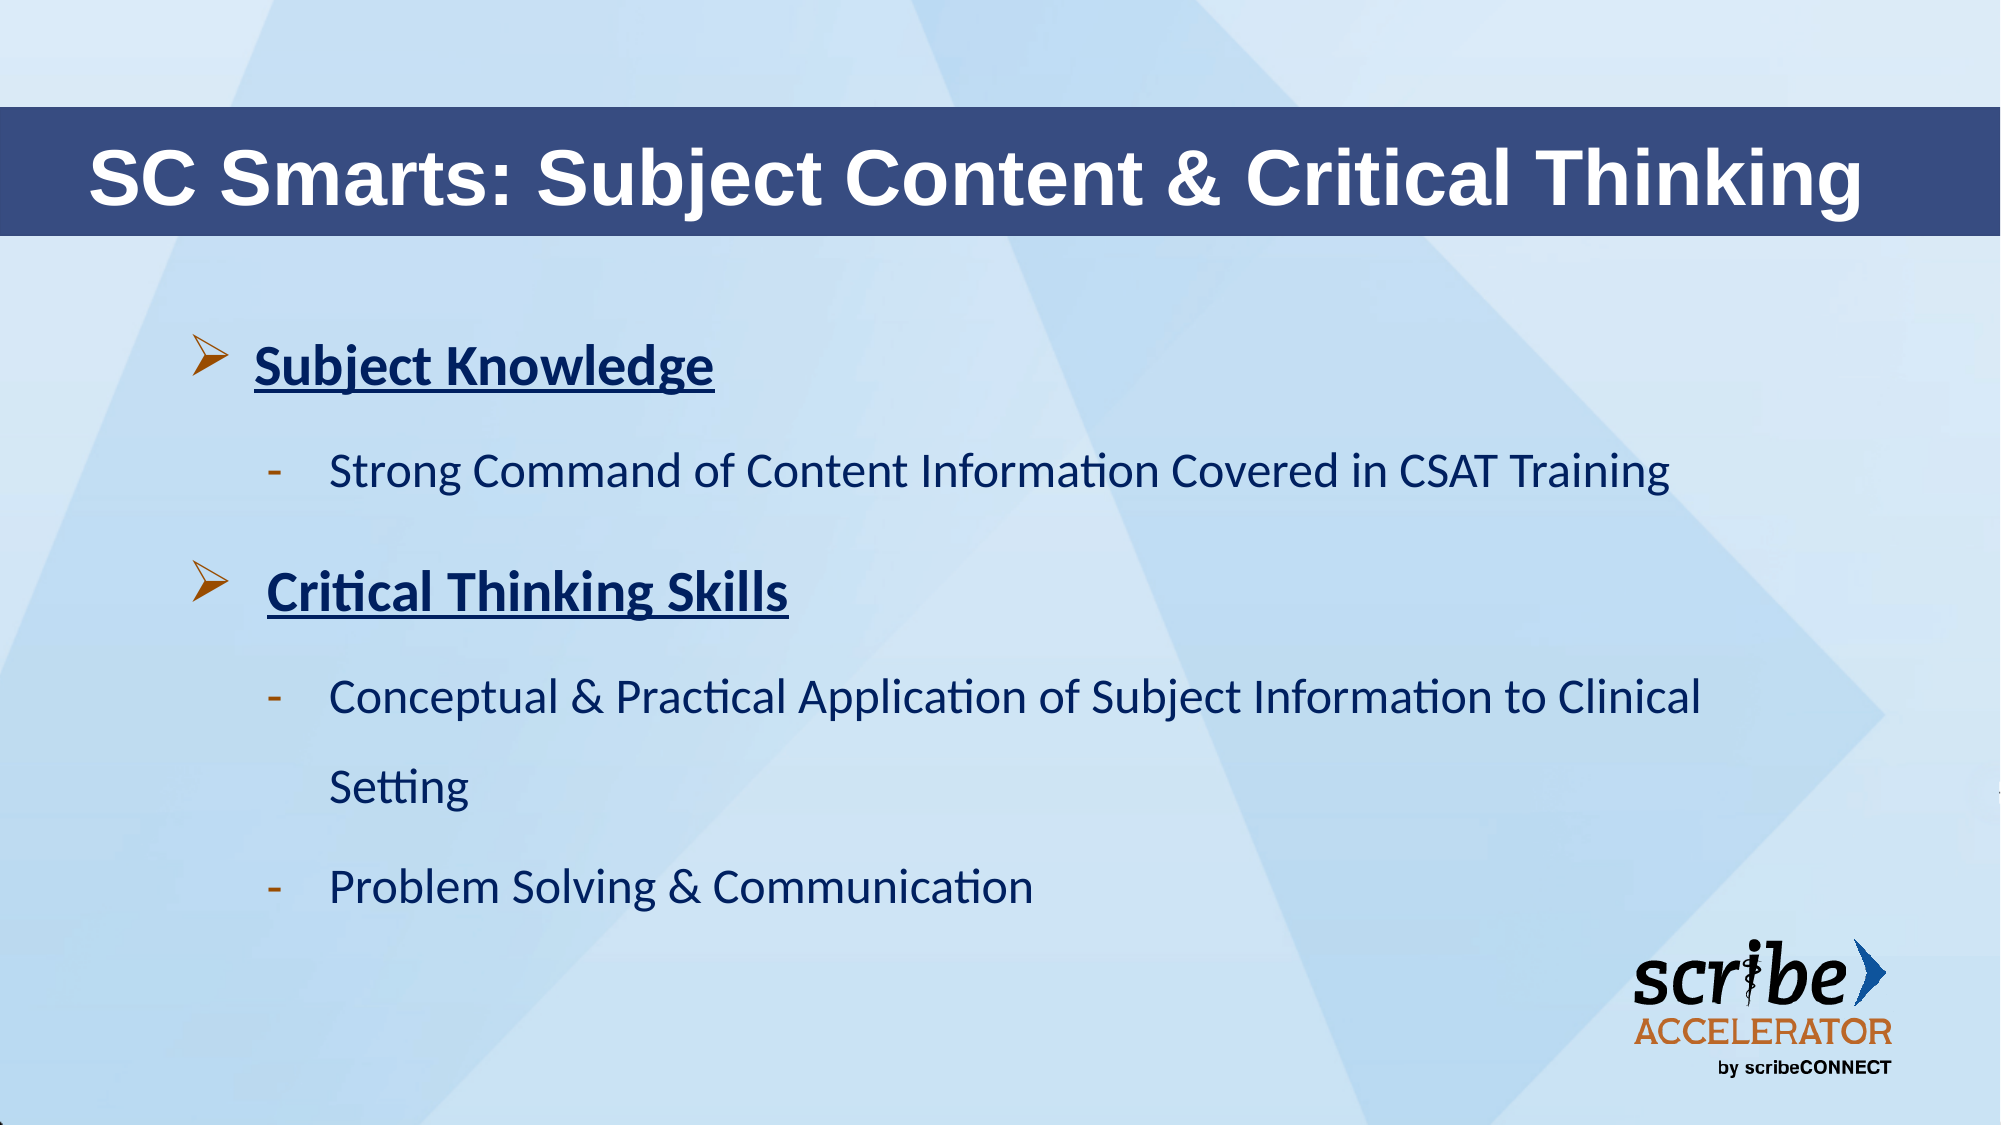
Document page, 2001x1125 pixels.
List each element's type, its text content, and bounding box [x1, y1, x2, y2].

text_box [1759, 956, 2000, 1125]
list Subject Knowledge Strong Command of Content Information Covered in CSAT Training Critical Thinking Skills Conceptual & Practical Application of Subject Information to Clinical Setting Problem Solving & Communication [164, 289, 1836, 992]
picture [0, 0, 2001, 107]
picture [0, 236, 2001, 1125]
title SC Smarts: Subject Content & Critical Thinking [73, 70, 1936, 289]
